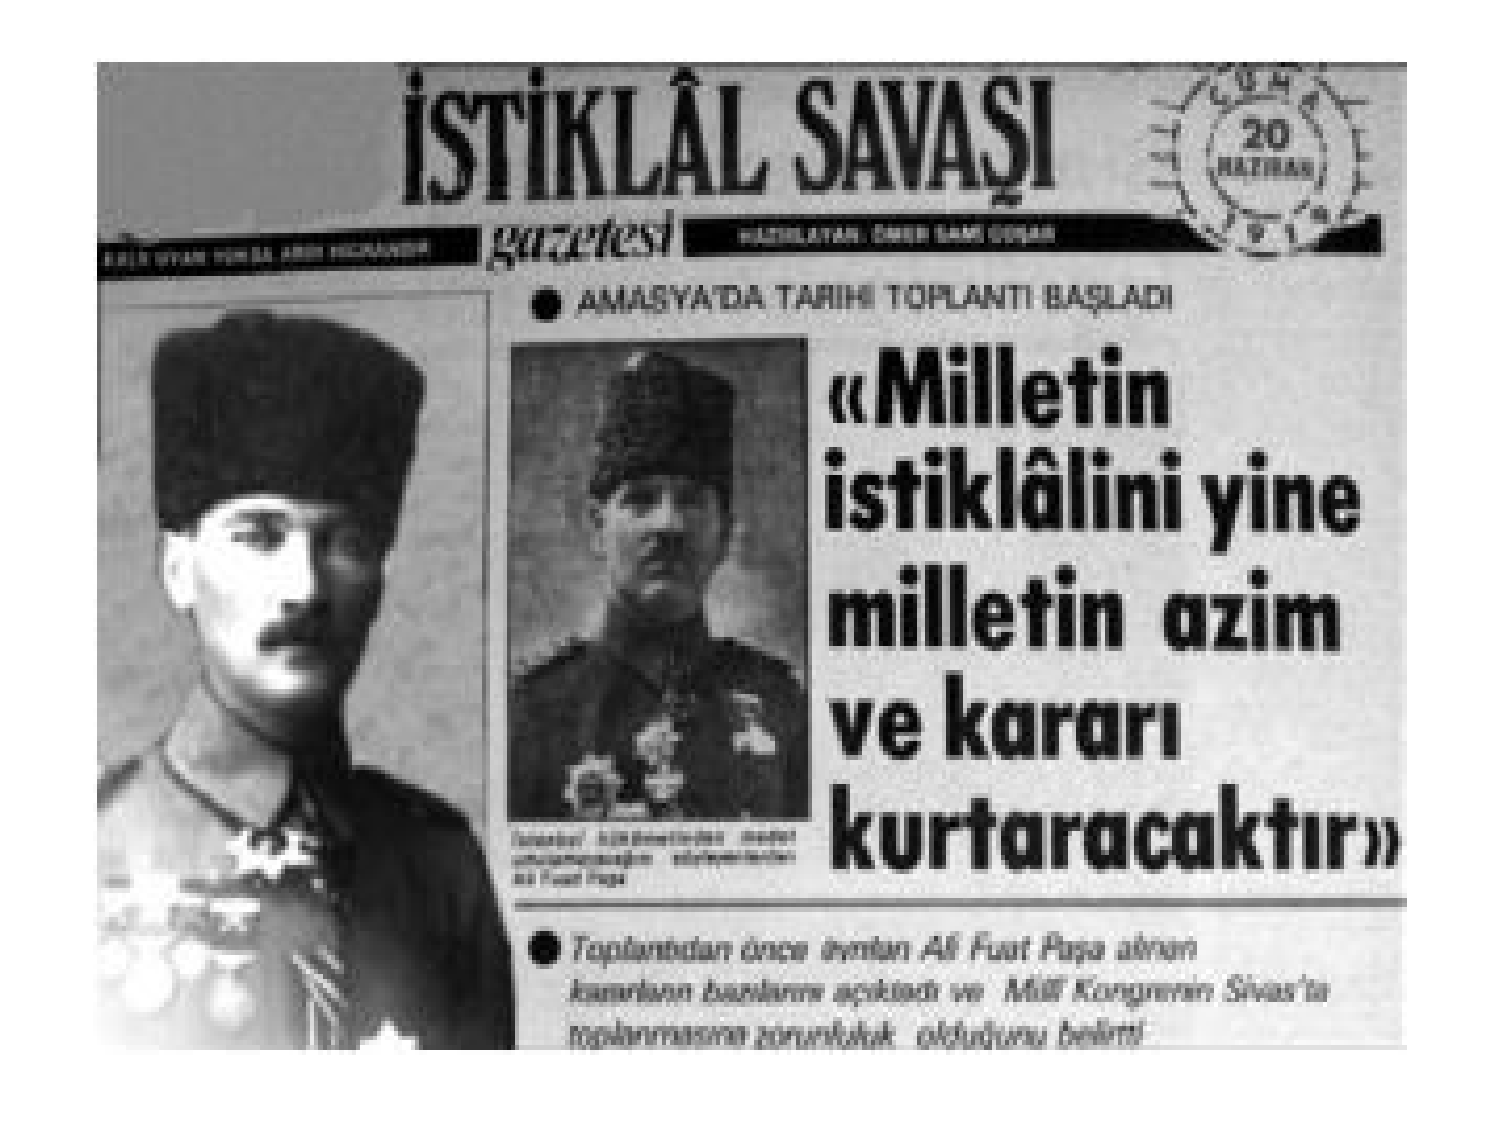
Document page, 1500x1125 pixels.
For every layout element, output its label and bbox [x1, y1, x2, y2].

picture [93, 58, 1407, 1055]
